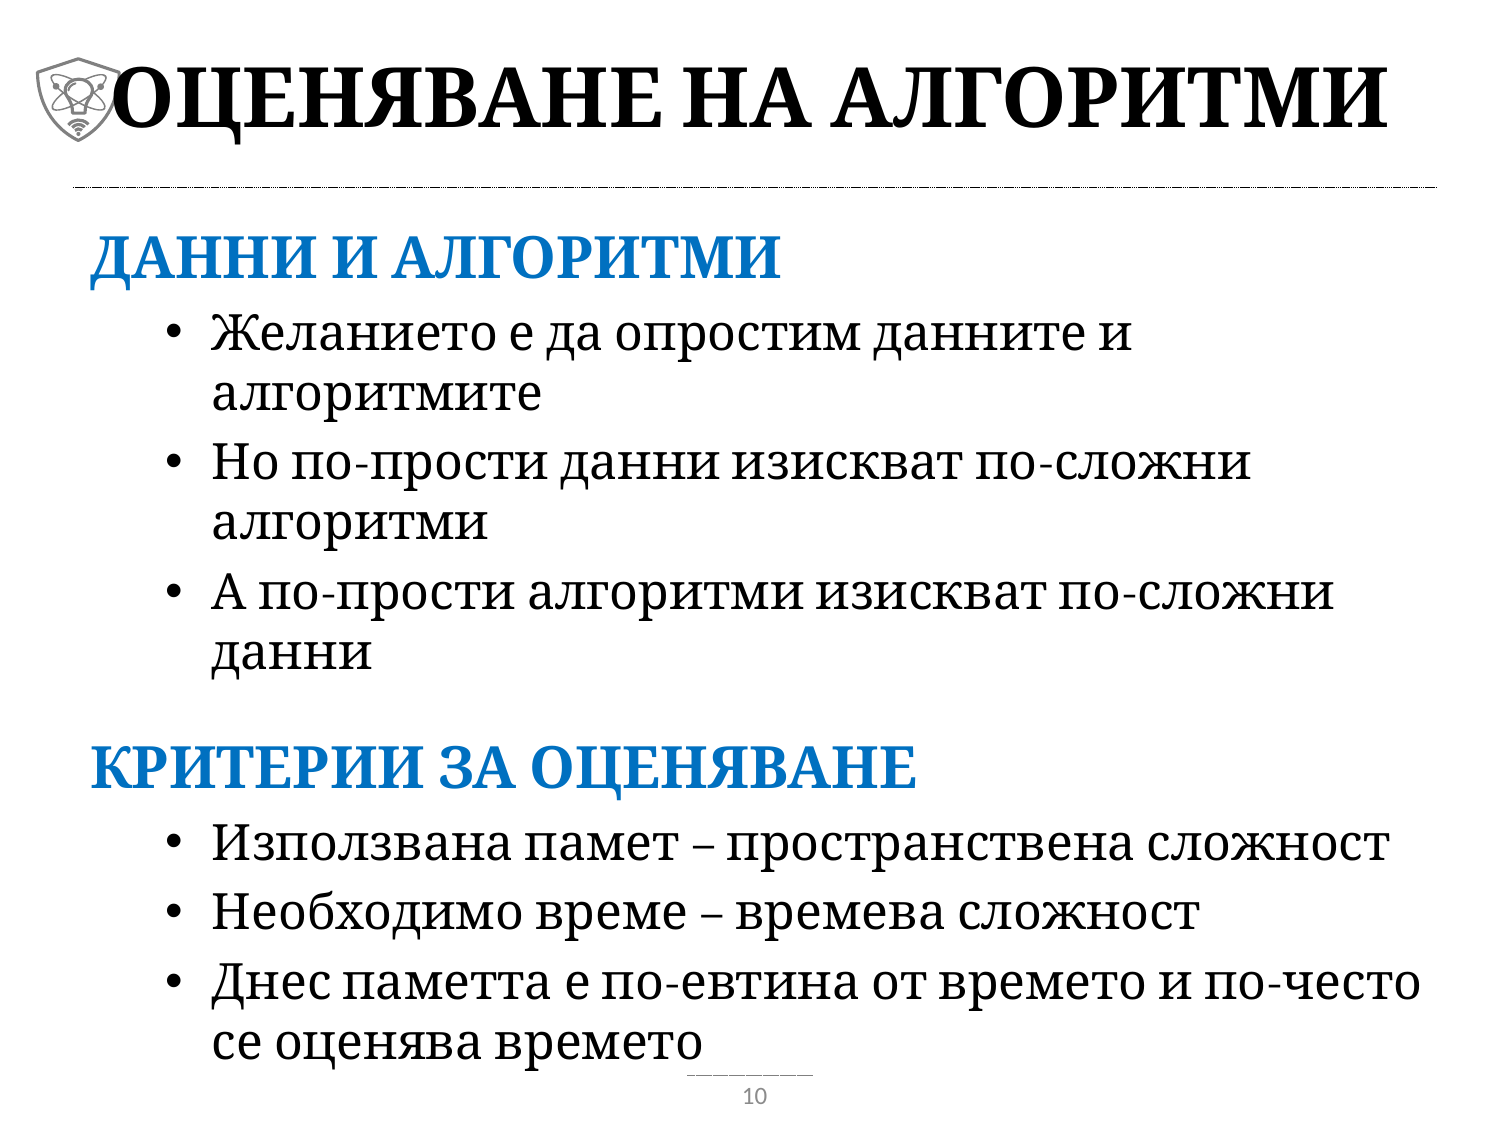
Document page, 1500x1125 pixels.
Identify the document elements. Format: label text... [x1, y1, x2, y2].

slide_number 10 [579, 1065, 930, 1125]
list Данни и алгоритми Желанието е да опростим данните и алгоритмите Но по-прости данни изискват по-сложни алгоритми А по-прости алгоритми изискват по-сложни данни Критерии за оценяване Използвана памет – пространствена сложност Необходимо време – времева сложност Днес паметта е по-евтина от времето и по-често се оценява времето [75, 212, 1450, 1063]
title Оценяване на алгоритми [0, 0, 1500, 188]
